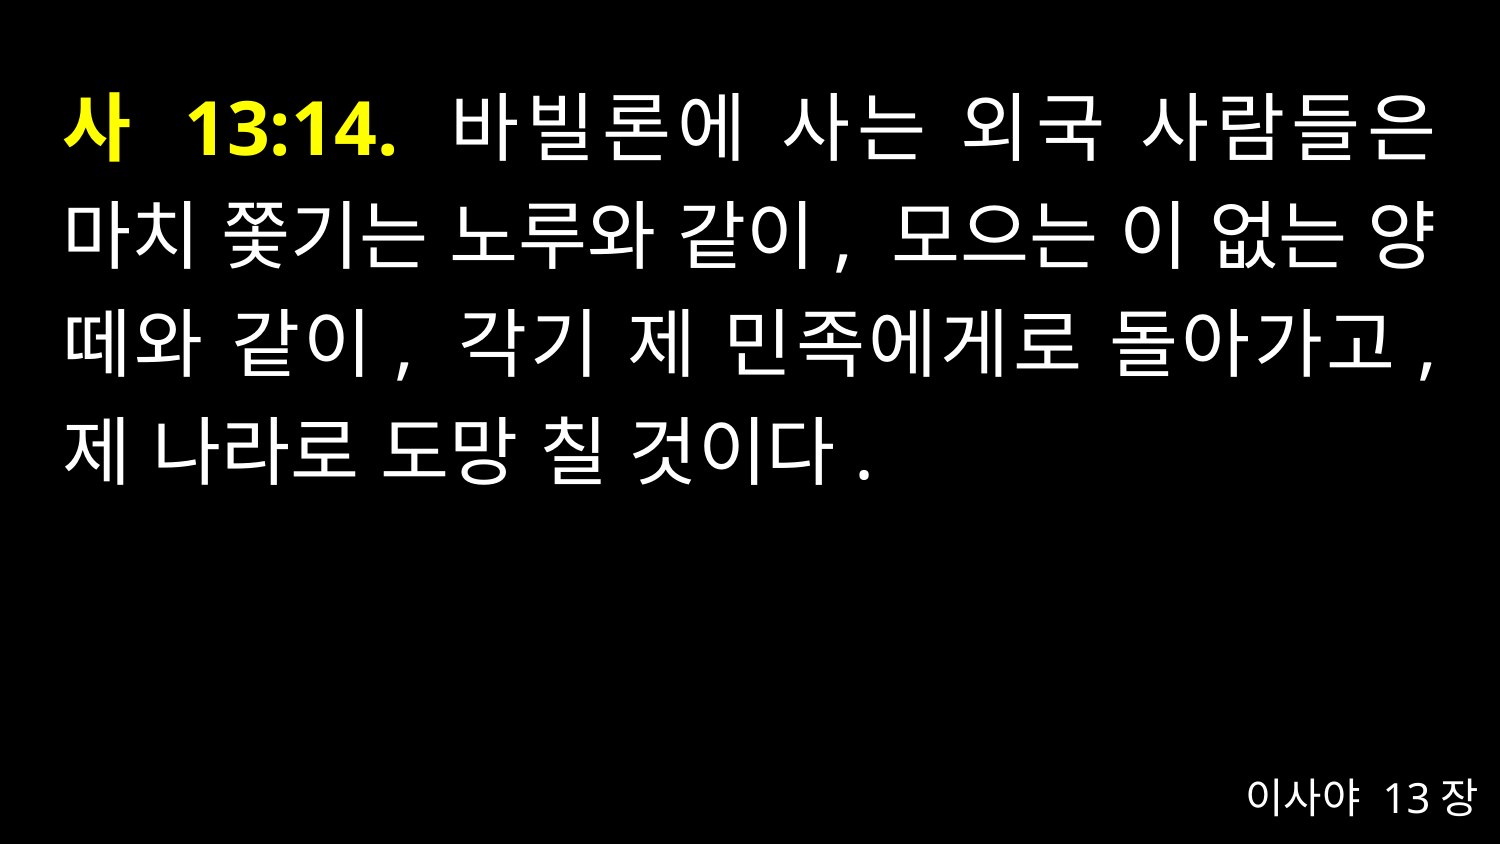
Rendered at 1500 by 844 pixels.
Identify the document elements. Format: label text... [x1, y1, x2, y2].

title 사 13:14. 바빌론에 사는 외국 사람들은 마치 쫓기는 노루와 같이, 모으는 이 없는 양 떼와 같이, 각기 제 민족에게로 돌아가고, 제 나라로 도망 칠 것이다. [0, 0, 1500, 844]
subtitle 이사야 13장 [916, 770, 1500, 844]
